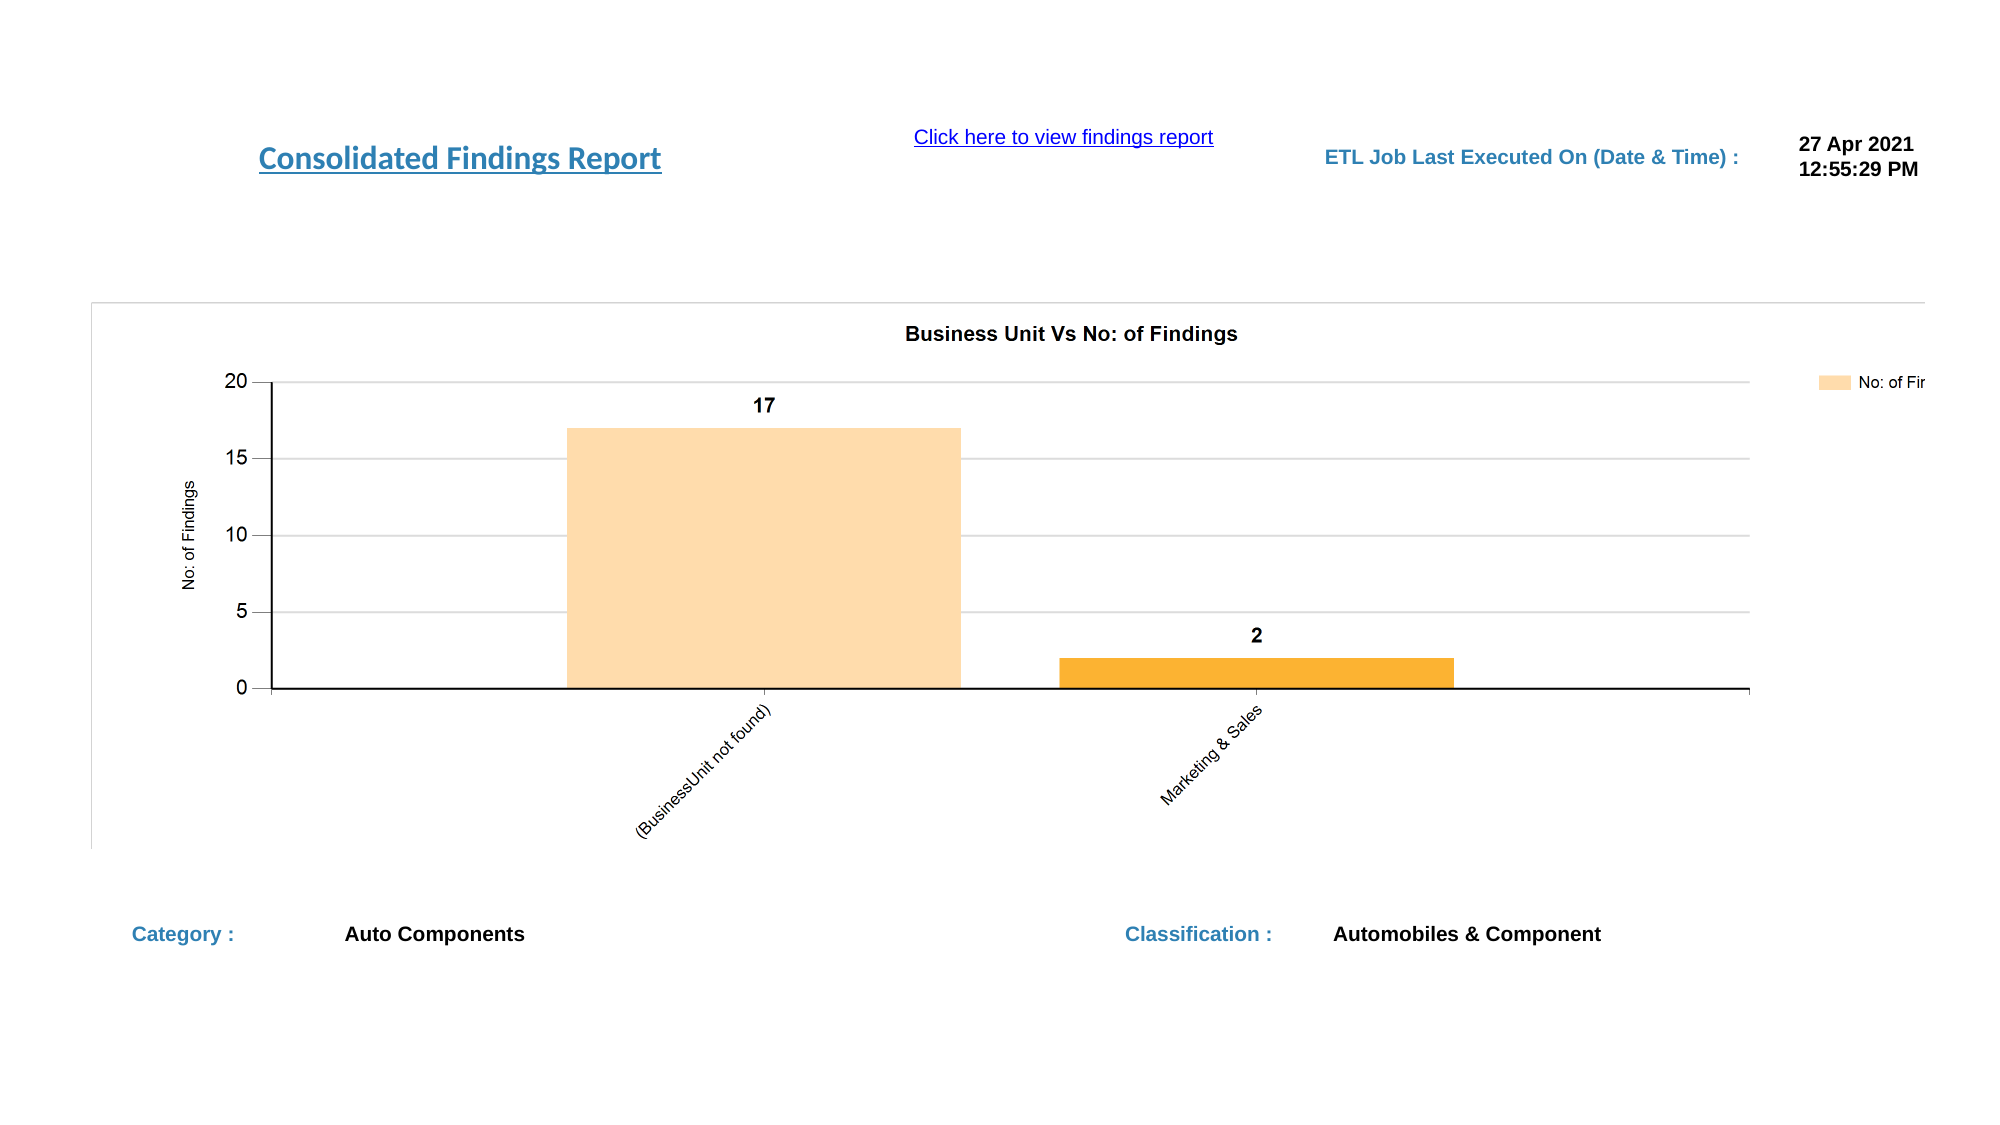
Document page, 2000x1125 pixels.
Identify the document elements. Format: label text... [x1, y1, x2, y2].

picture [74, 858, 1926, 1008]
picture [91, 302, 1926, 850]
text_box Click here to view findings report [886, 119, 1241, 157]
text_box 27 Apr 2021 12:55:29 PM [1792, 119, 1925, 193]
text_box ETL Job Last Executed On (Date & Time) : [1273, 119, 1791, 193]
text_box Consolidated Findings Report [91, 119, 831, 193]
